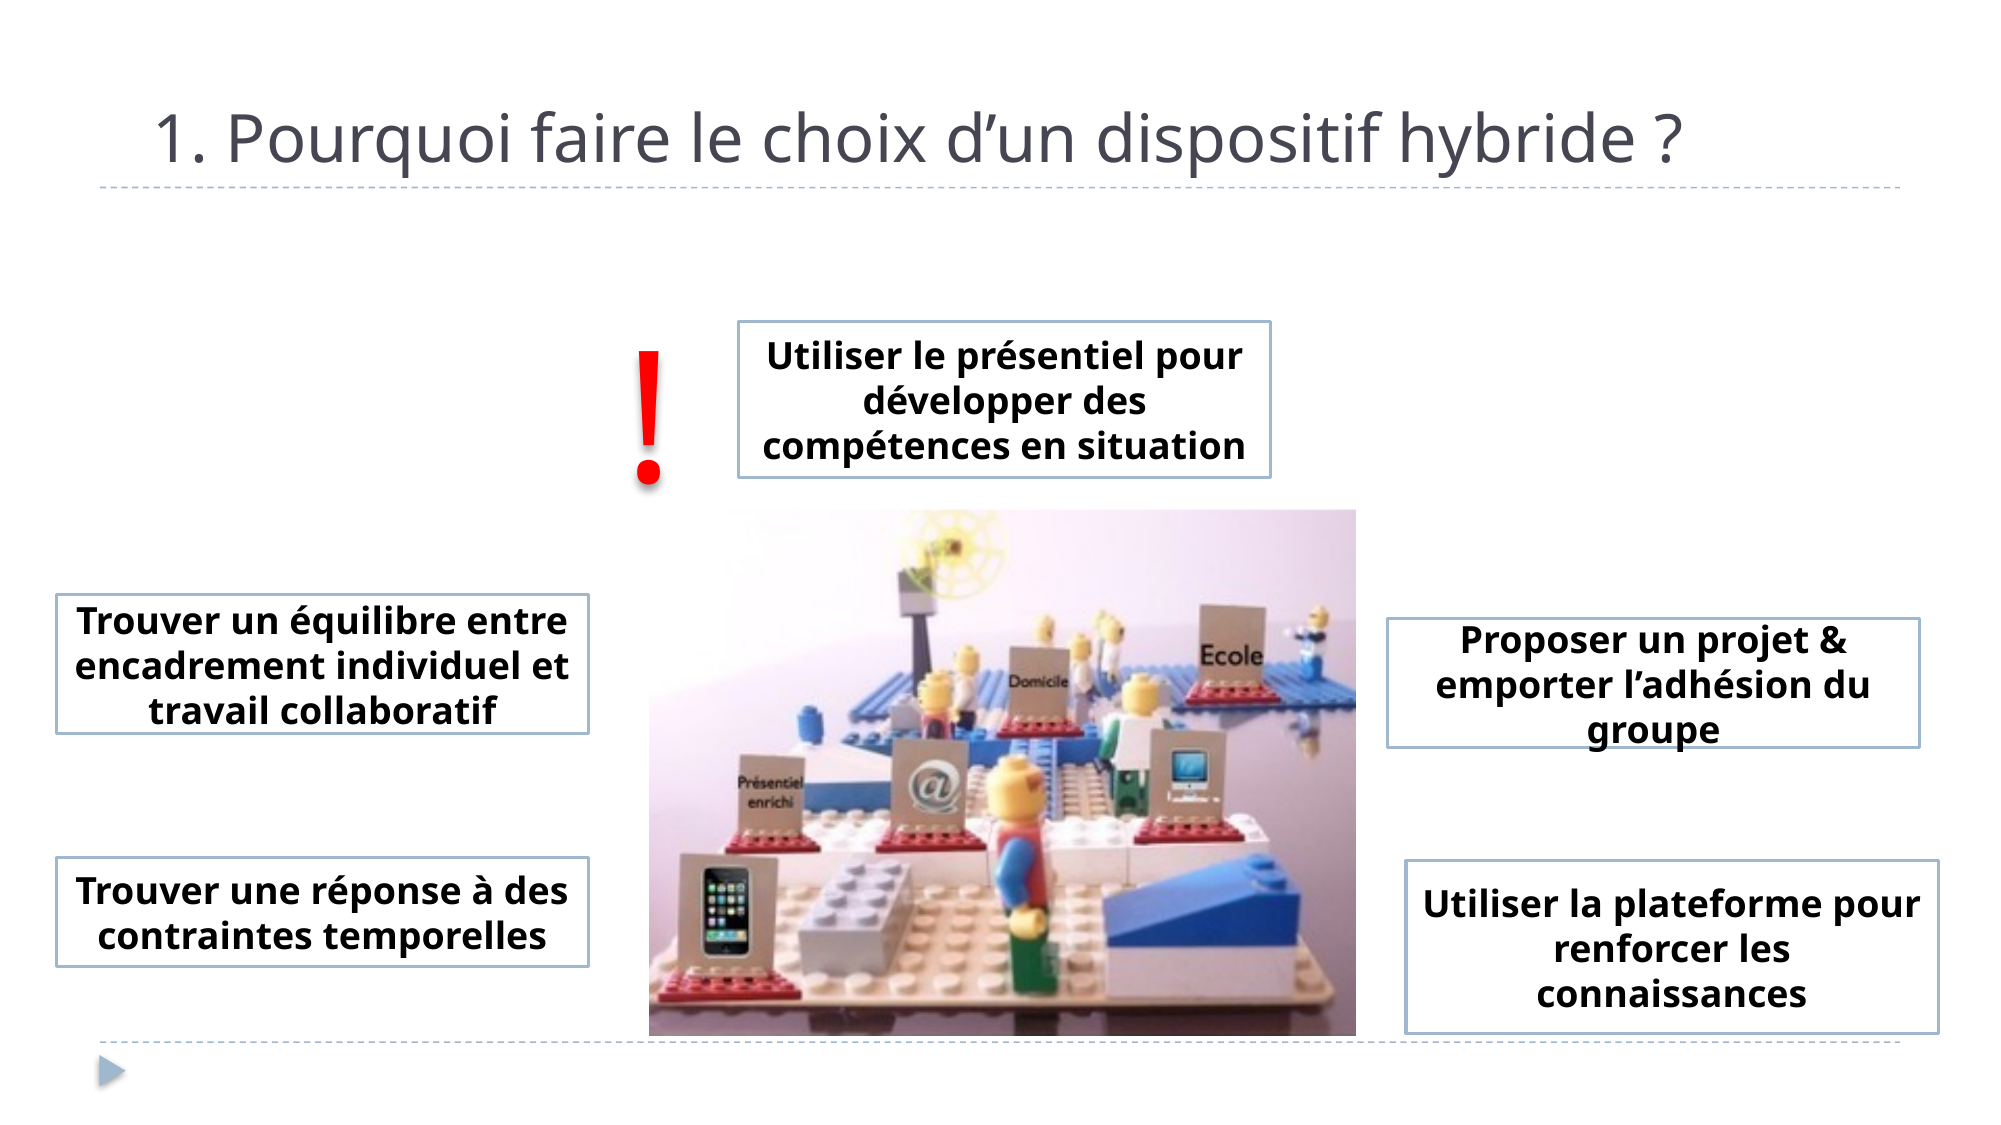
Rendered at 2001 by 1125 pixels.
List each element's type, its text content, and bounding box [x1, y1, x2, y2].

text_box Proposer un projet & emporter l’adhésion du groupe [1386, 617, 1921, 749]
text_box Utiliser la plateforme pour renforcer les connaissances [1404, 859, 1940, 1035]
list [99, 94, 997, 595]
title 1. Pourquoi faire le choix d’un dispositif hybride ? [137, 45, 1863, 184]
picture [648, 504, 1356, 1036]
text_box Utiliser le présentiel pour développer des compétences en situation [737, 320, 1272, 479]
text_box Trouver un équilibre entre encadrement individuel et travail collaboratif [55, 593, 590, 735]
text_box Trouver une réponse à des contraintes temporelles [55, 856, 590, 968]
text_box ! [581, 291, 717, 492]
